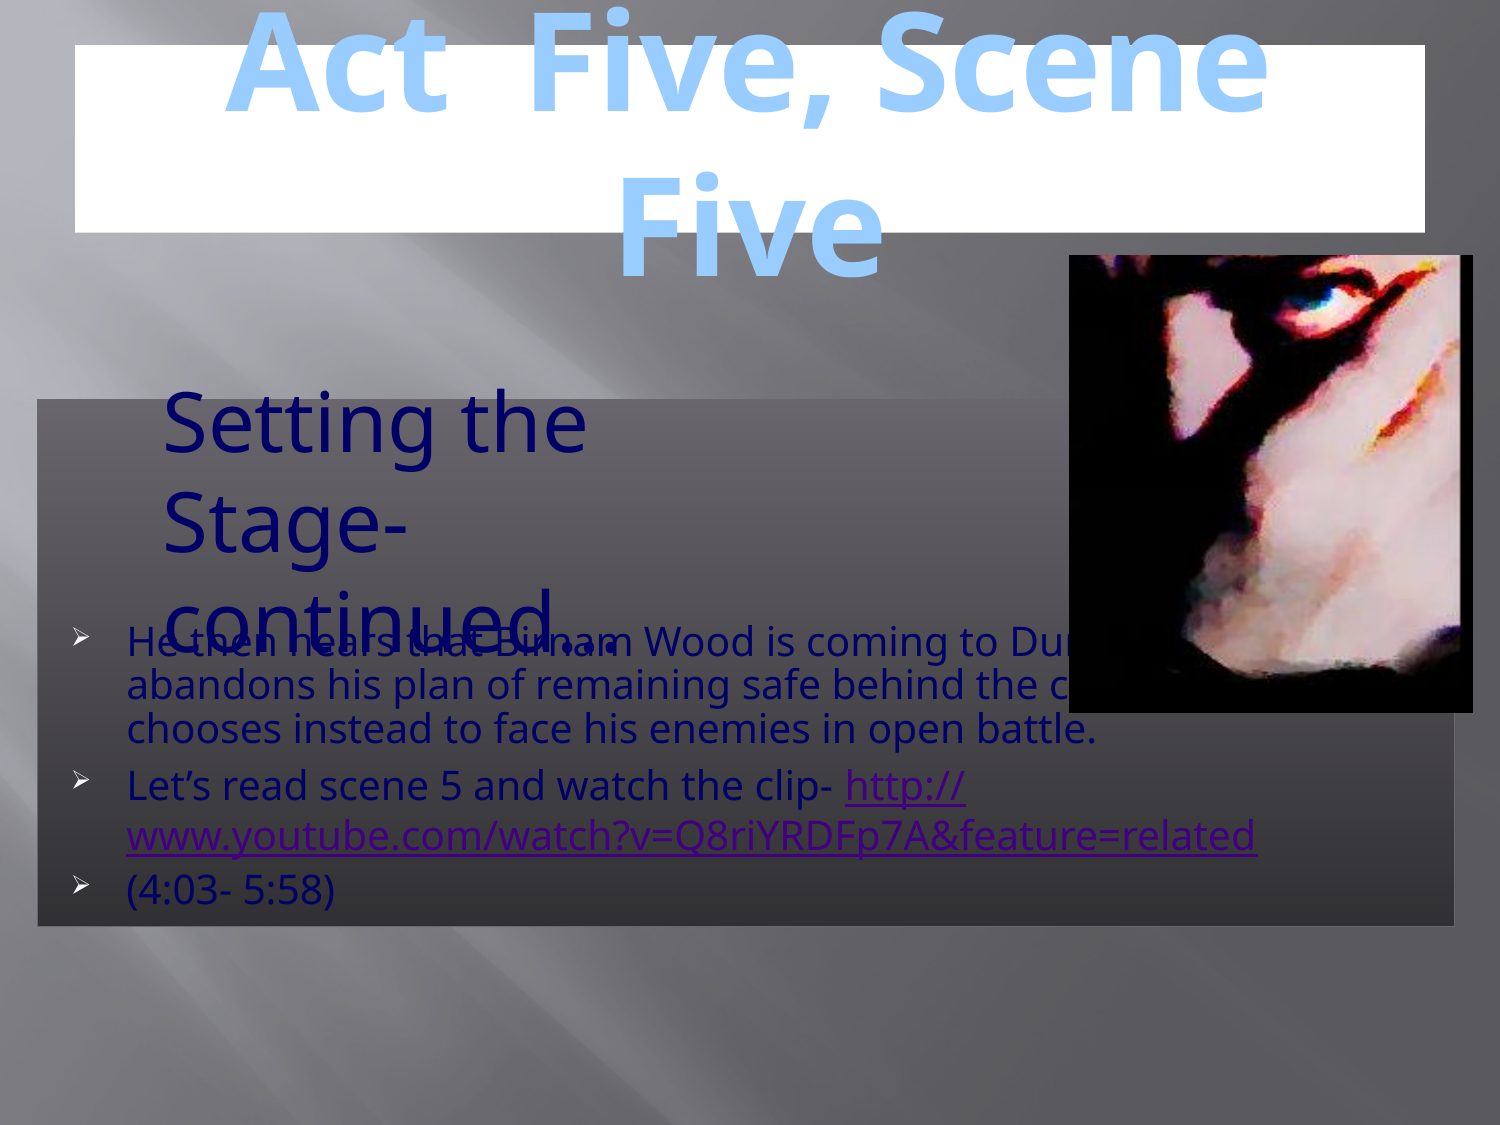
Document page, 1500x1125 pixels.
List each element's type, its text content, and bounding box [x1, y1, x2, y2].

title Act Five, Scene Five [75, 45, 1425, 233]
list He then hears that Birnam Wood is coming to Dunsinane. He abandons his plan of remaining safe behind the castle walls and chooses instead to face his enemies in open battle. Let’s read scene 5 and watch the clip- http://www.youtube.com/watch?v=Q8riYRDFp7A&feature=related (4:03- 5:58) [37, 399, 1455, 927]
text_box Setting the Stage-continued… [147, 361, 833, 677]
picture [1068, 255, 1474, 713]
